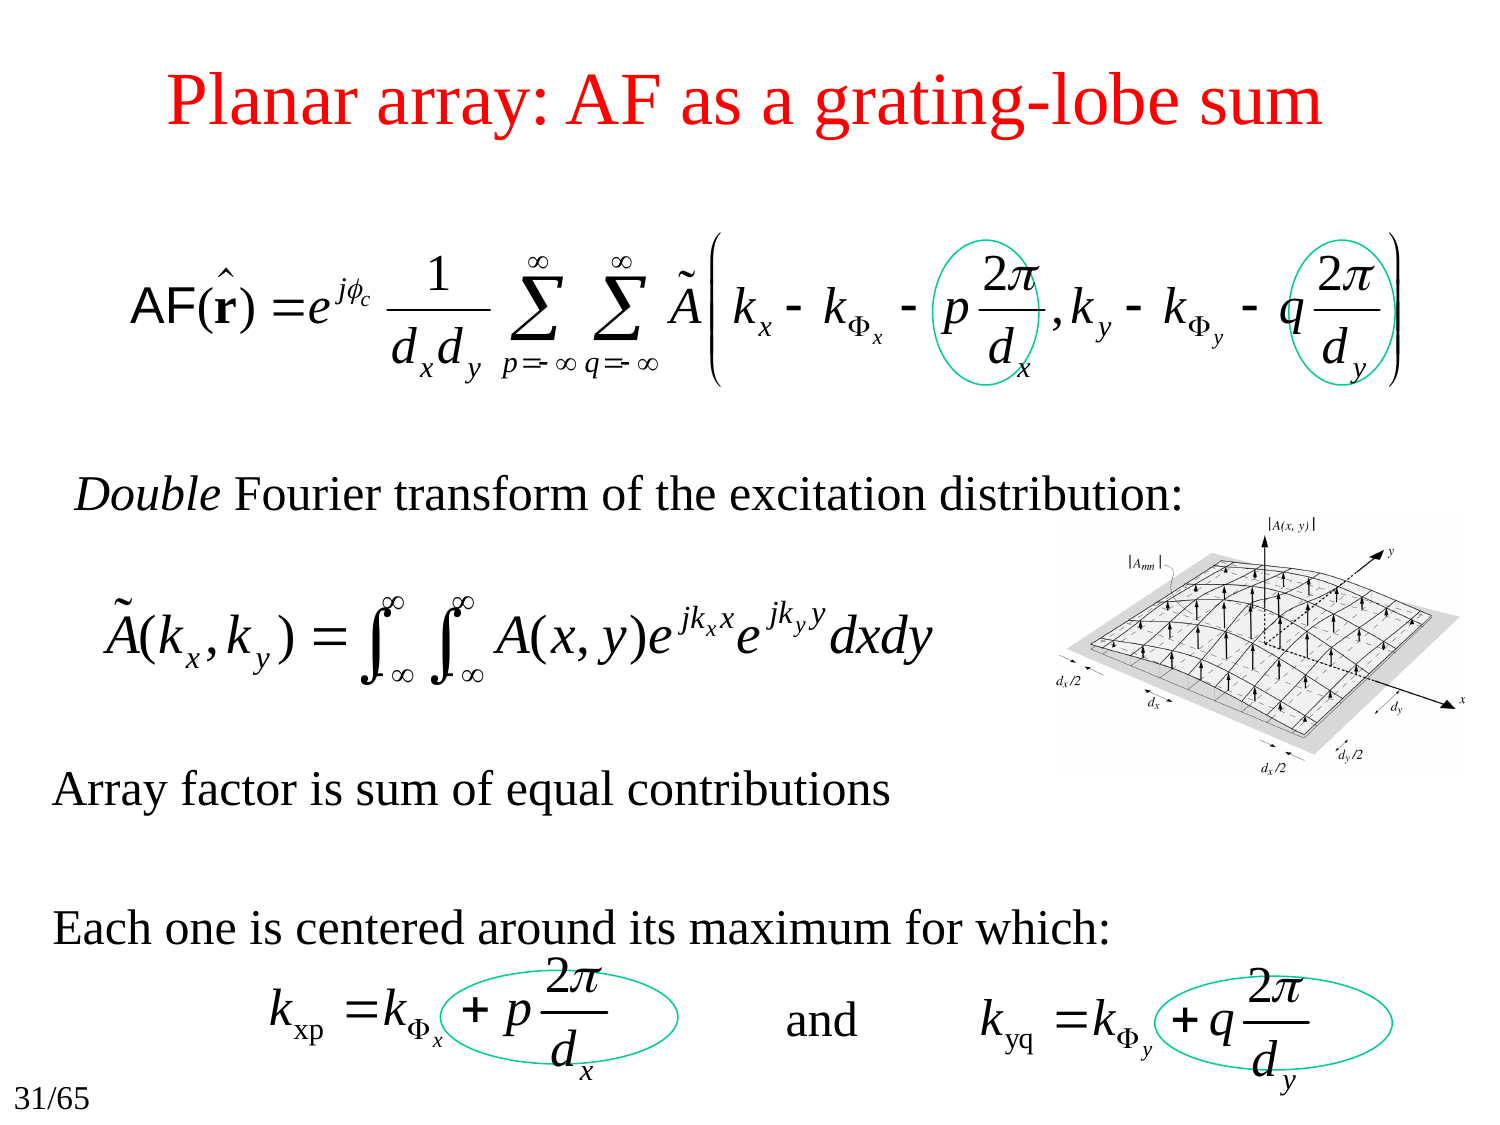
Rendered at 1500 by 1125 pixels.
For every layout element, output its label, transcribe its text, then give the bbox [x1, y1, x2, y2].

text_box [260, 942, 621, 1092]
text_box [121, 223, 1421, 397]
picture [1396, 516, 1465, 779]
title Planar array: AF as a grating-lobe sum [39, 18, 1453, 170]
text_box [971, 953, 1319, 1106]
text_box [37, 239, 1396, 835]
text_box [37, 887, 1401, 1055]
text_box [92, 575, 944, 696]
